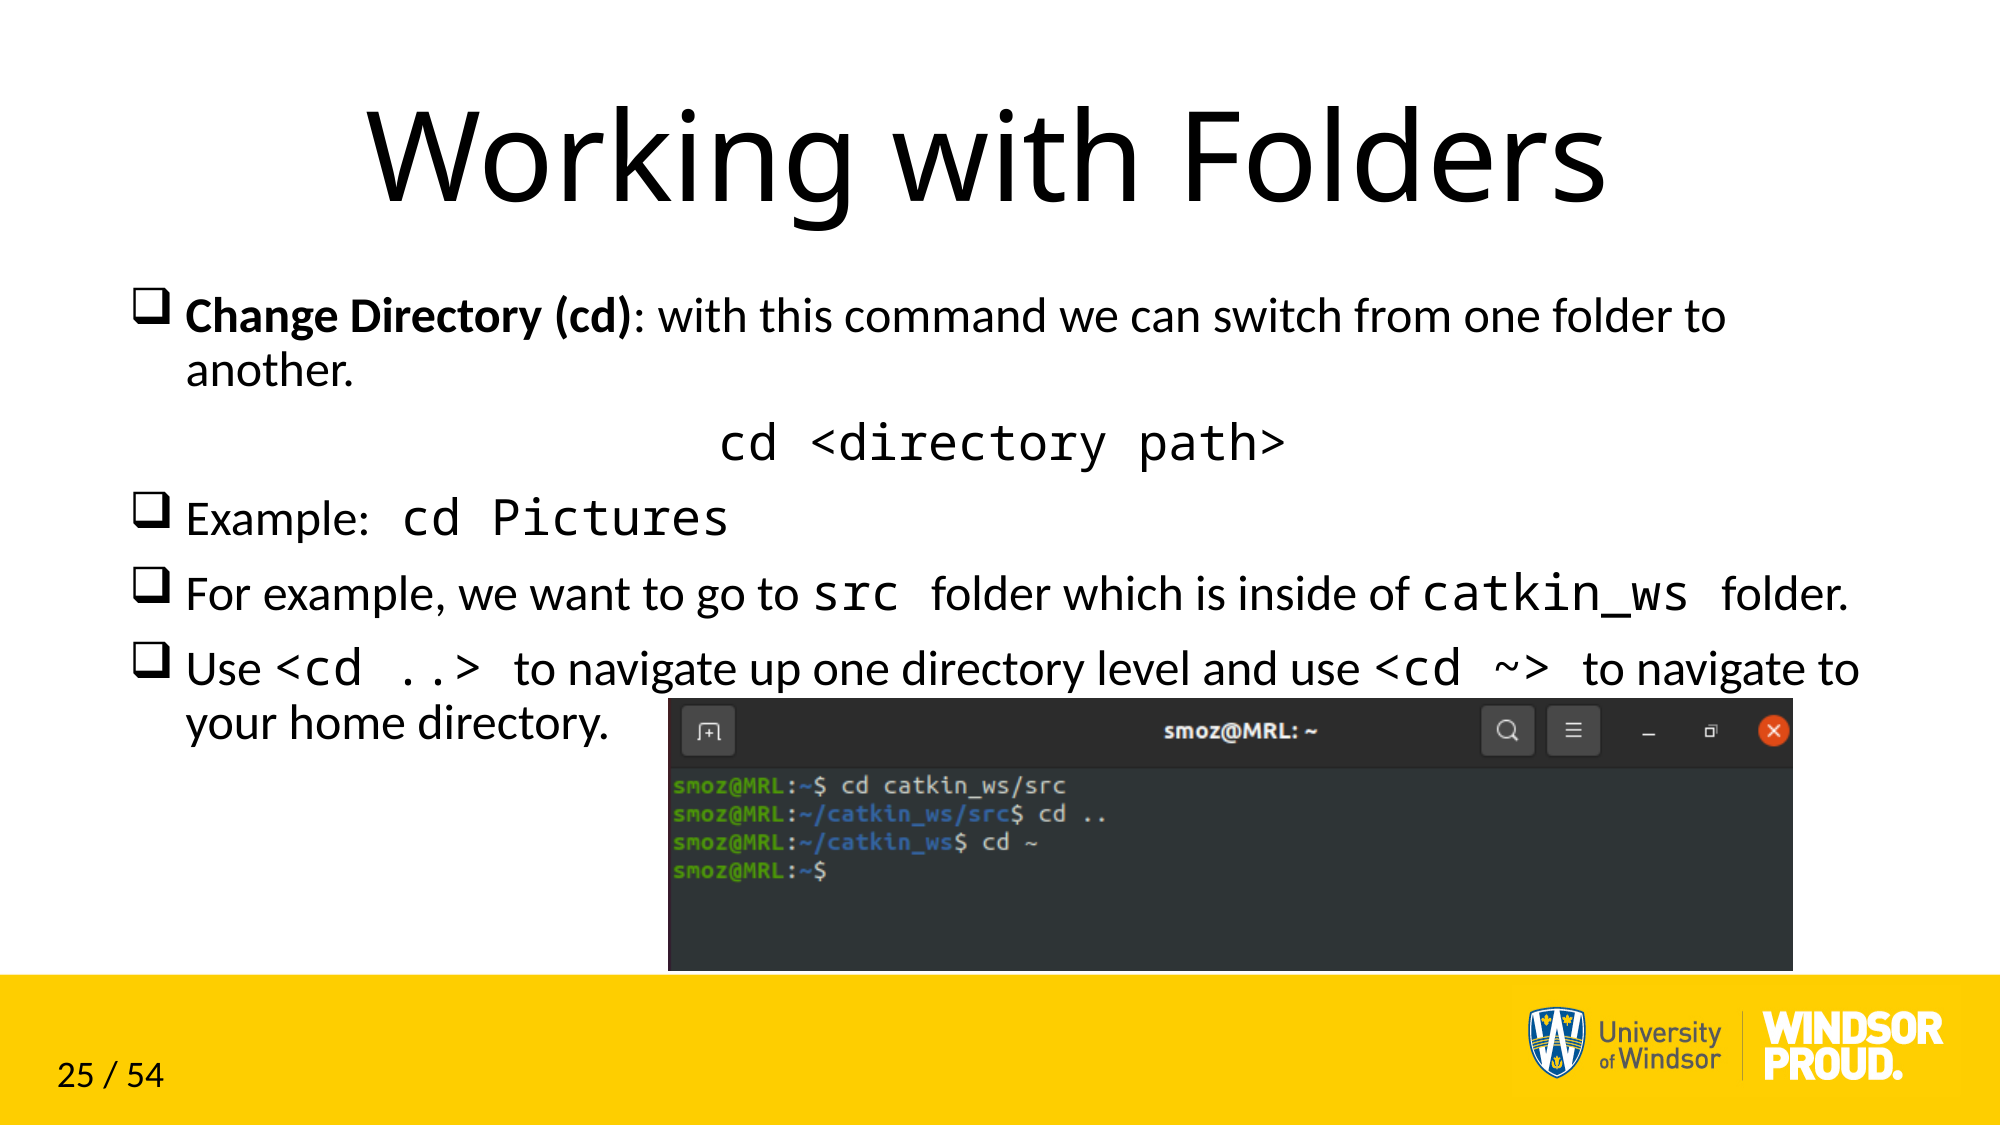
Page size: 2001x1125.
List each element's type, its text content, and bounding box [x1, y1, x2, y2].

picture [0, 0, 2000, 1125]
title Working with Folders [249, 48, 1726, 237]
subtitle Change Directory (cd): with this command we can switch from one folder to another. cd <directory path> Example: cd Pictures For example, we want to go to src folder which is inside of catkin_ws folder. Use <cd ..> to navigate up one directory level and use <cd ~> to navigate to your home directory. [114, 281, 1893, 930]
slide_number 25 [42, 1042, 525, 1103]
